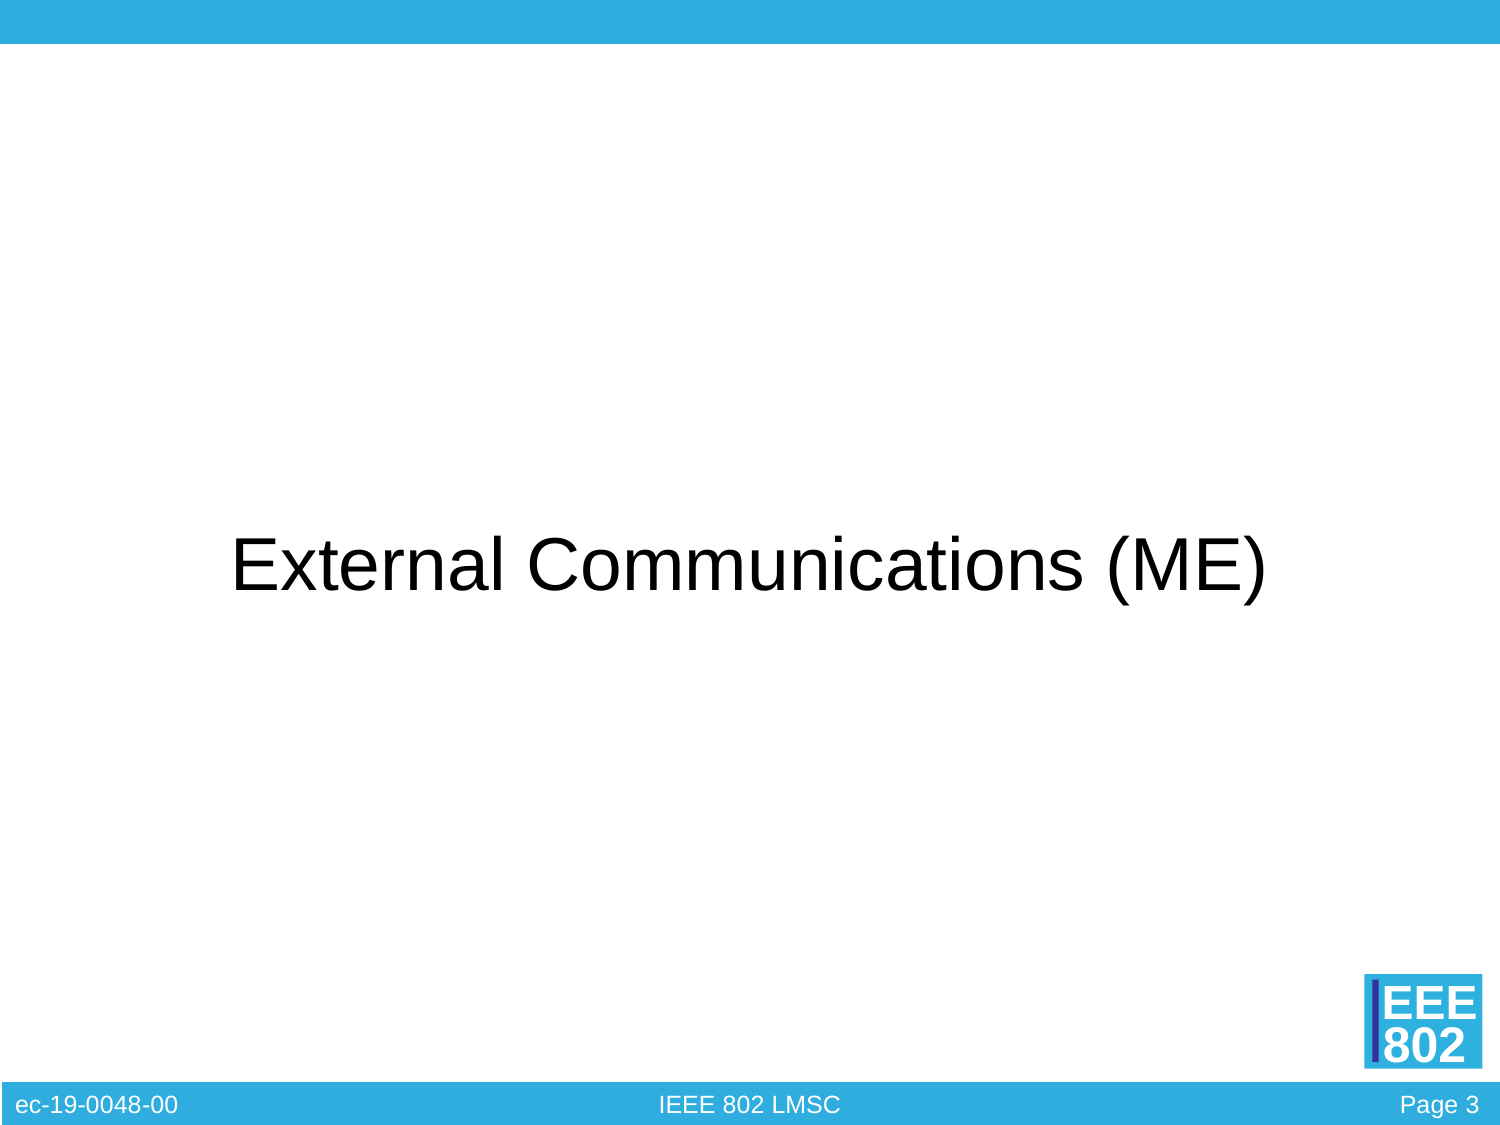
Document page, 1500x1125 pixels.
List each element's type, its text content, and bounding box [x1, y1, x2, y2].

title External Communications (ME) [112, 349, 1388, 591]
